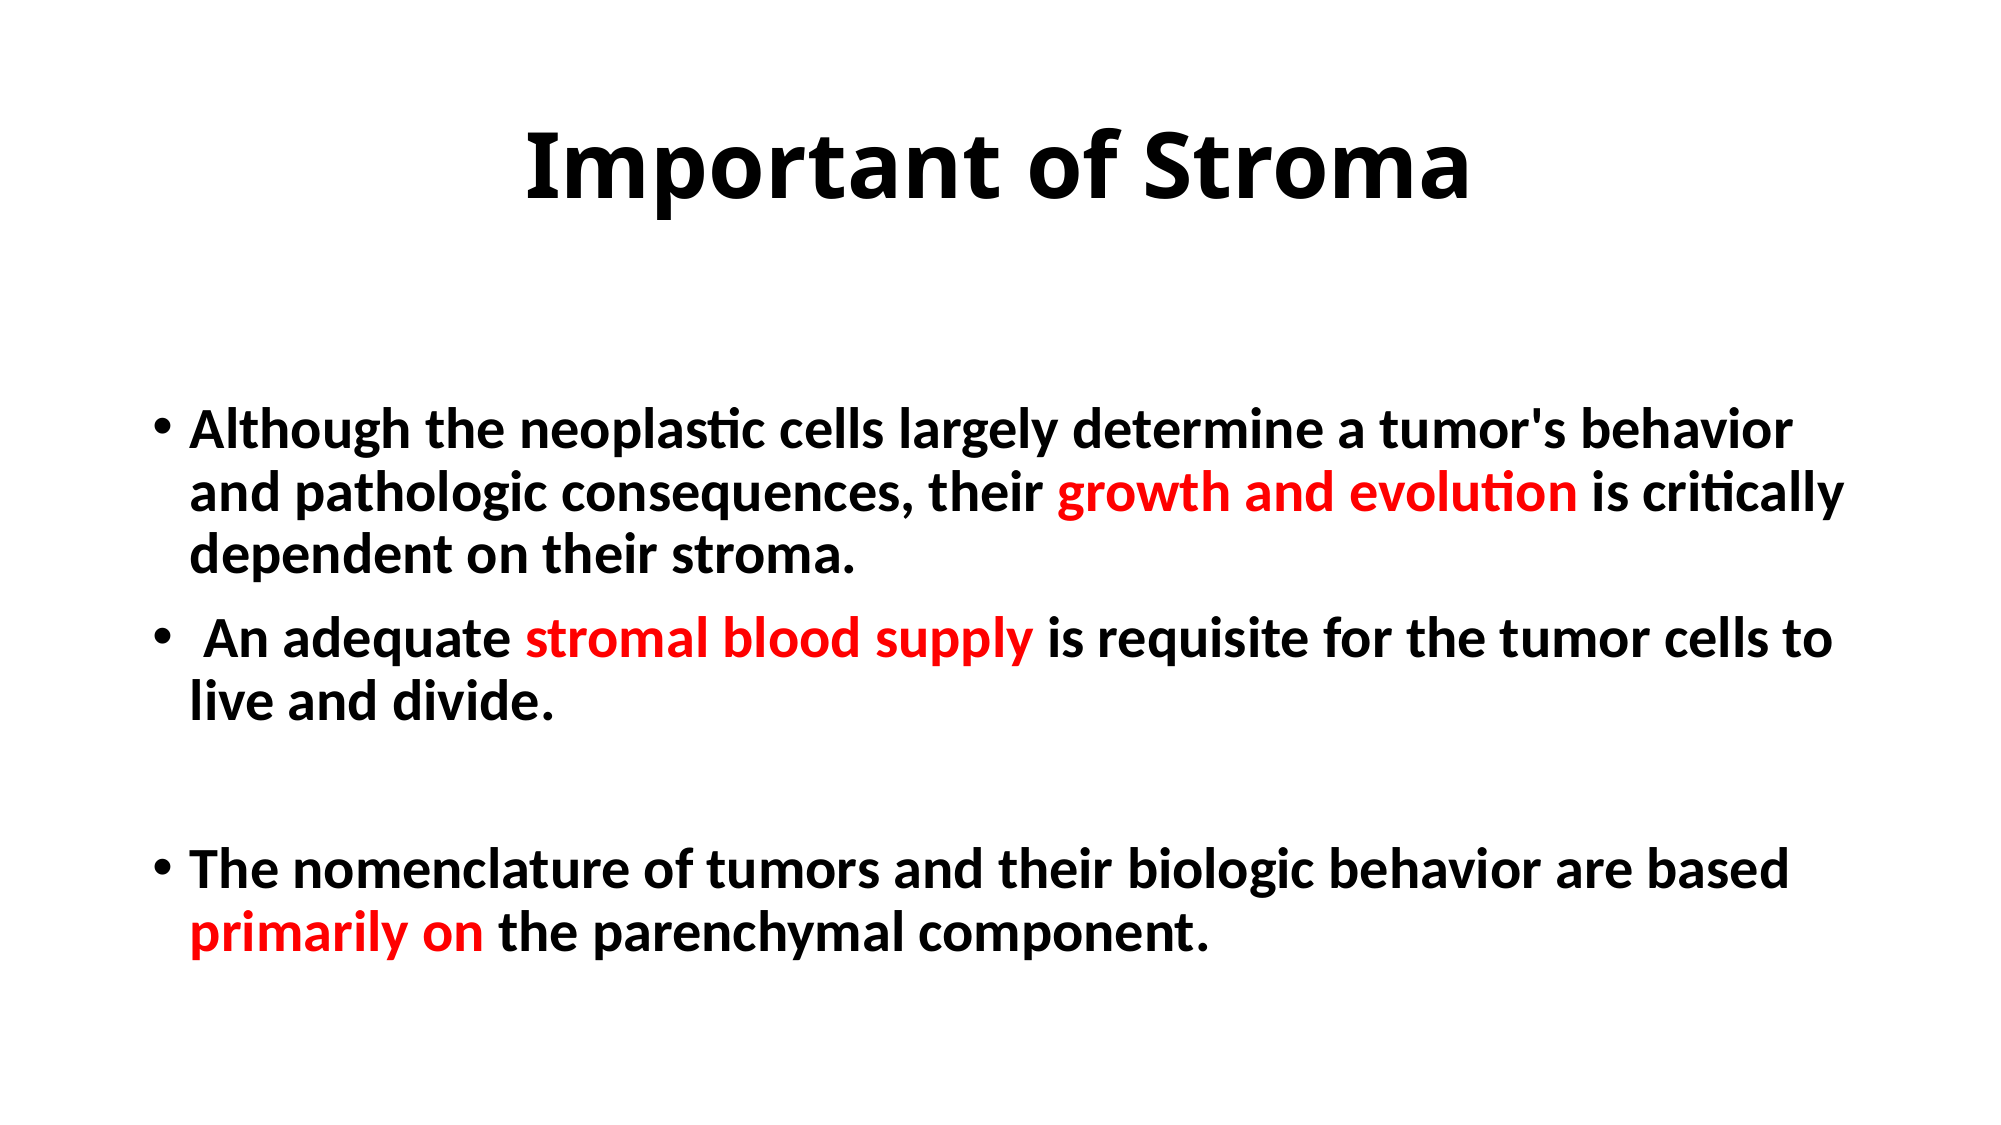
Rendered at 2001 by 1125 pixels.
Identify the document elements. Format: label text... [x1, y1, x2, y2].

list Although the neoplastic cells largely determine a tumor's behavior and pathologic consequences, their growth and evolution is critically dependent on their stroma. An adequate stromal blood supply is requisite for the tumor cells to live and divide. The nomenclature of tumors and their biologic behavior are based primarily on the parenchymal component. [137, 299, 1863, 1014]
title Important of Stroma [137, 59, 1863, 278]
